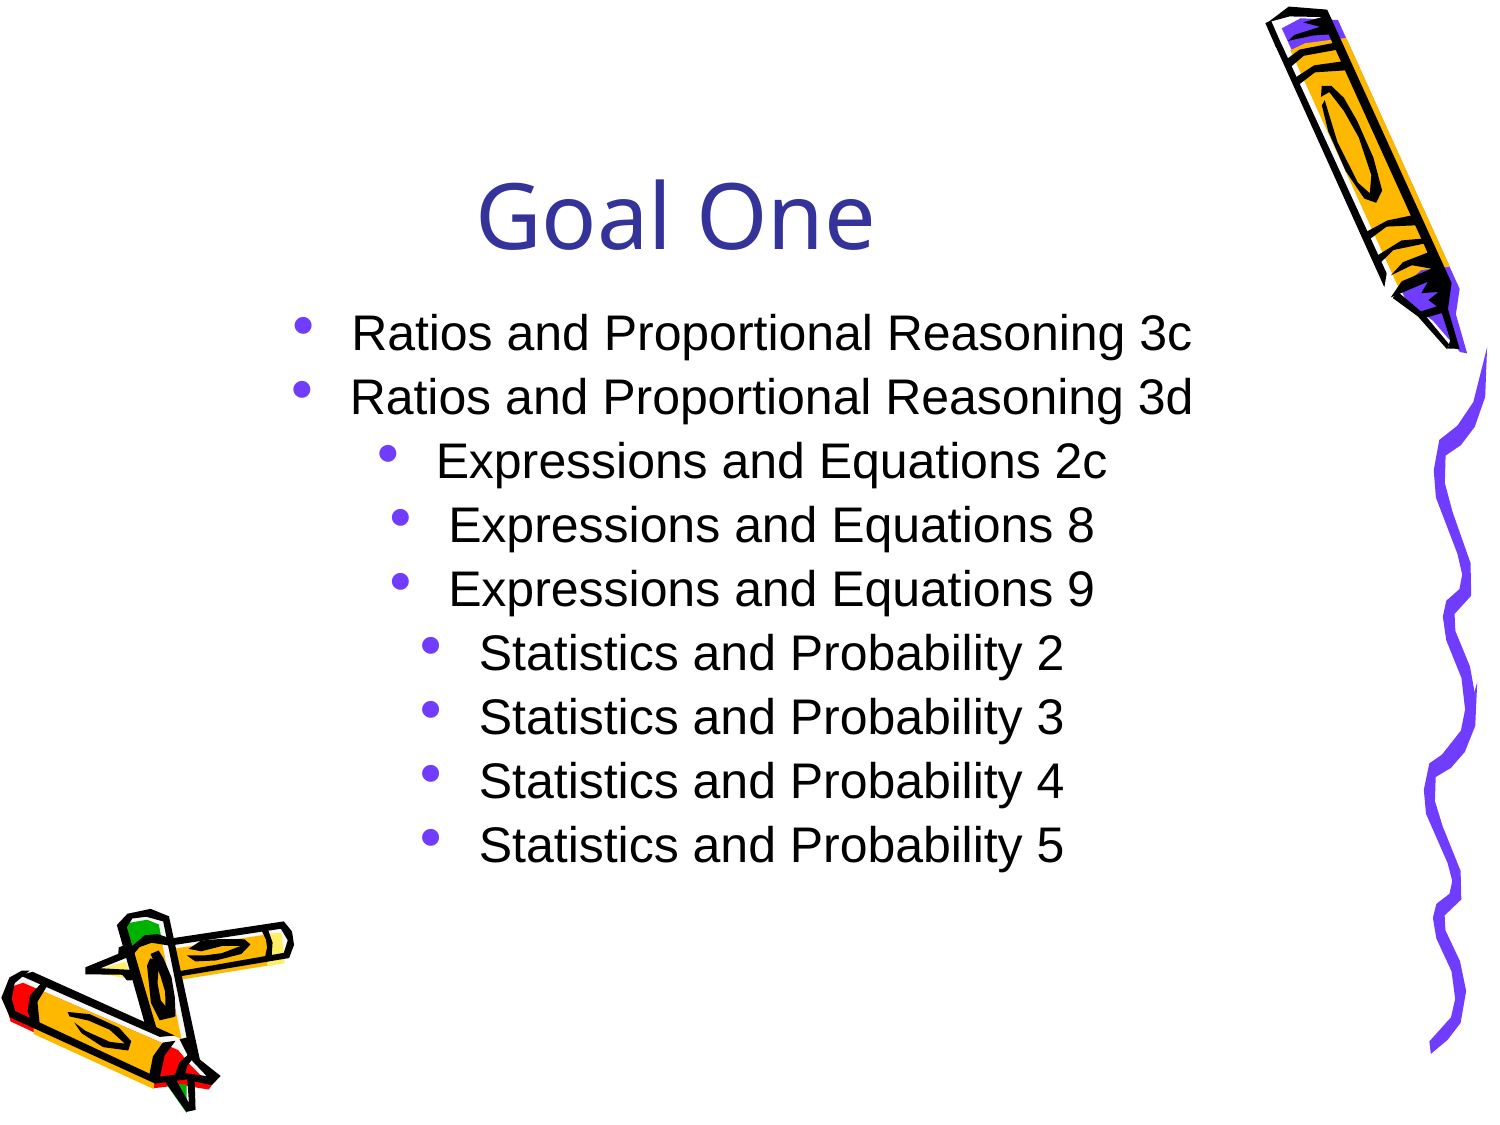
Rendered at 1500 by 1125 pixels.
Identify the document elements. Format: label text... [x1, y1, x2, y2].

title Goal One [112, 62, 1240, 276]
list Ratios and Proportional Reasoning 3c Ratios and Proportional Reasoning 3d Expressions and Equations 2c Expressions and Equations 8 Expressions and Equations 9 Statistics and Probability 2 Statistics and Probability 3 Statistics and Probability 4 Statistics and Probability 5 [112, 299, 1376, 901]
